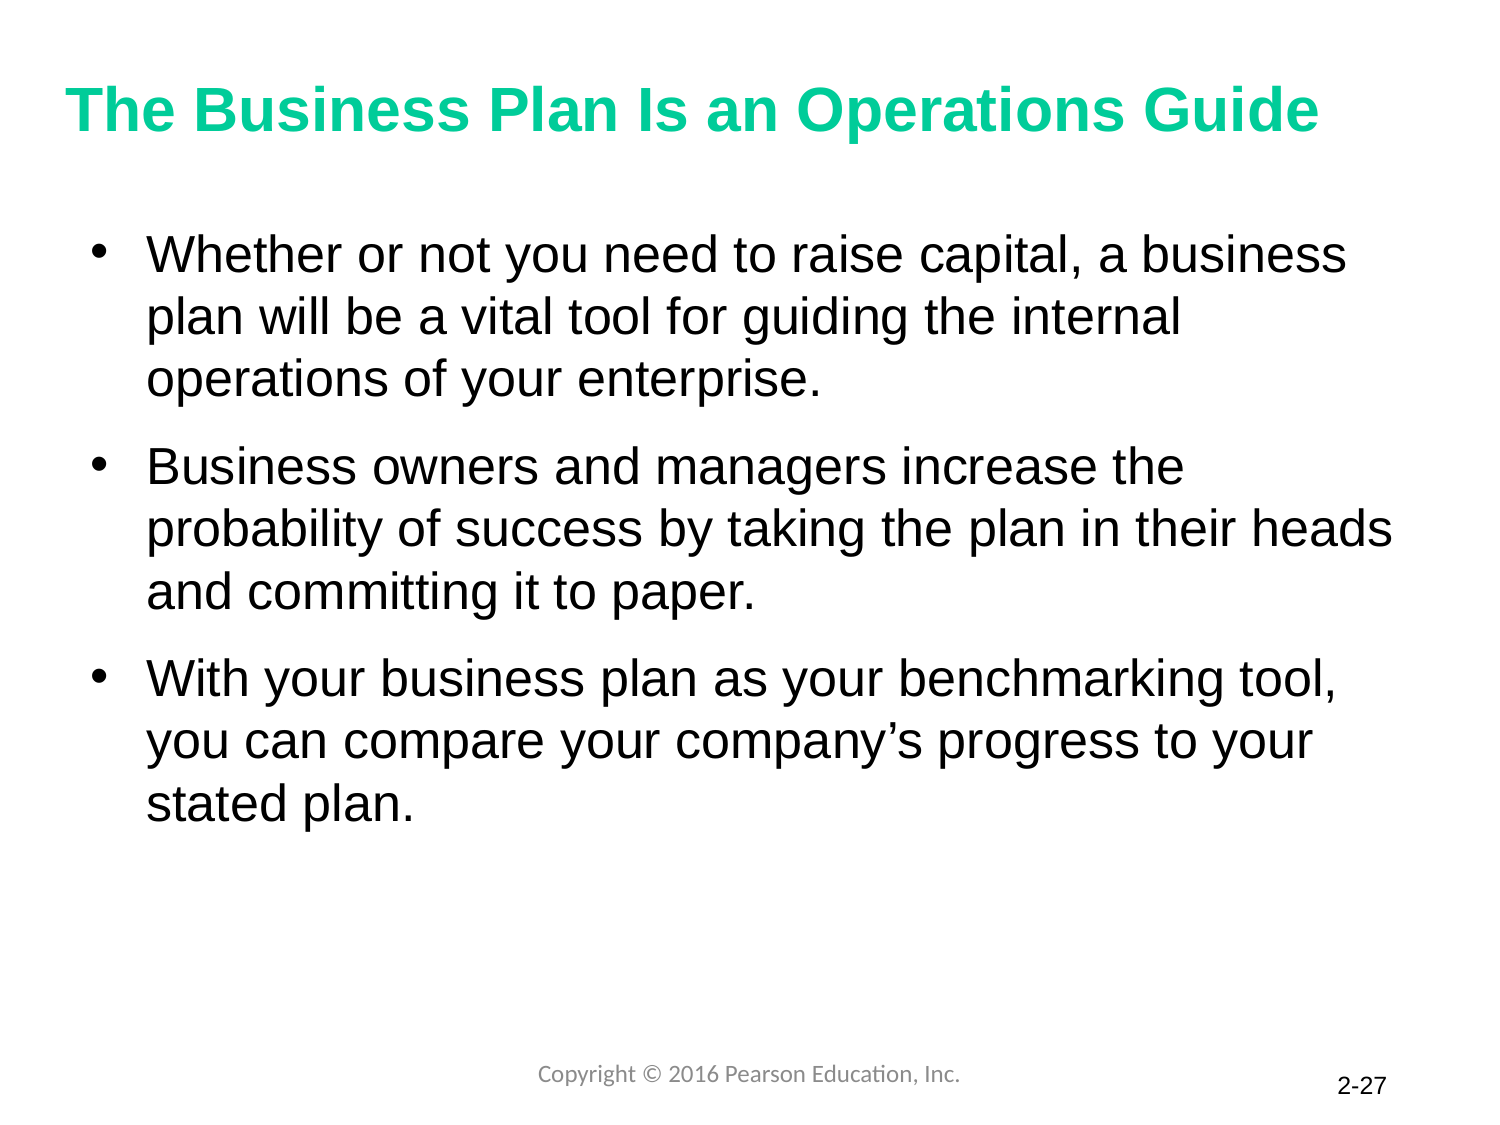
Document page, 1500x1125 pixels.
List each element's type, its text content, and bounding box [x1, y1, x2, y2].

footer Copyright © 2016 Pearson Education, Inc. [512, 1042, 988, 1103]
title The Business Plan Is an Operations Guide [50, 12, 1400, 200]
list Whether or not you need to raise capital, a business plan will be a vital tool for guiding the internal operations of your enterprise. Business owners and managers increase the probability of success by taking the plan in their heads and committing it to paper. With your business plan as your benchmarking tool, you can compare your company’s progress to your stated plan. [75, 212, 1425, 955]
